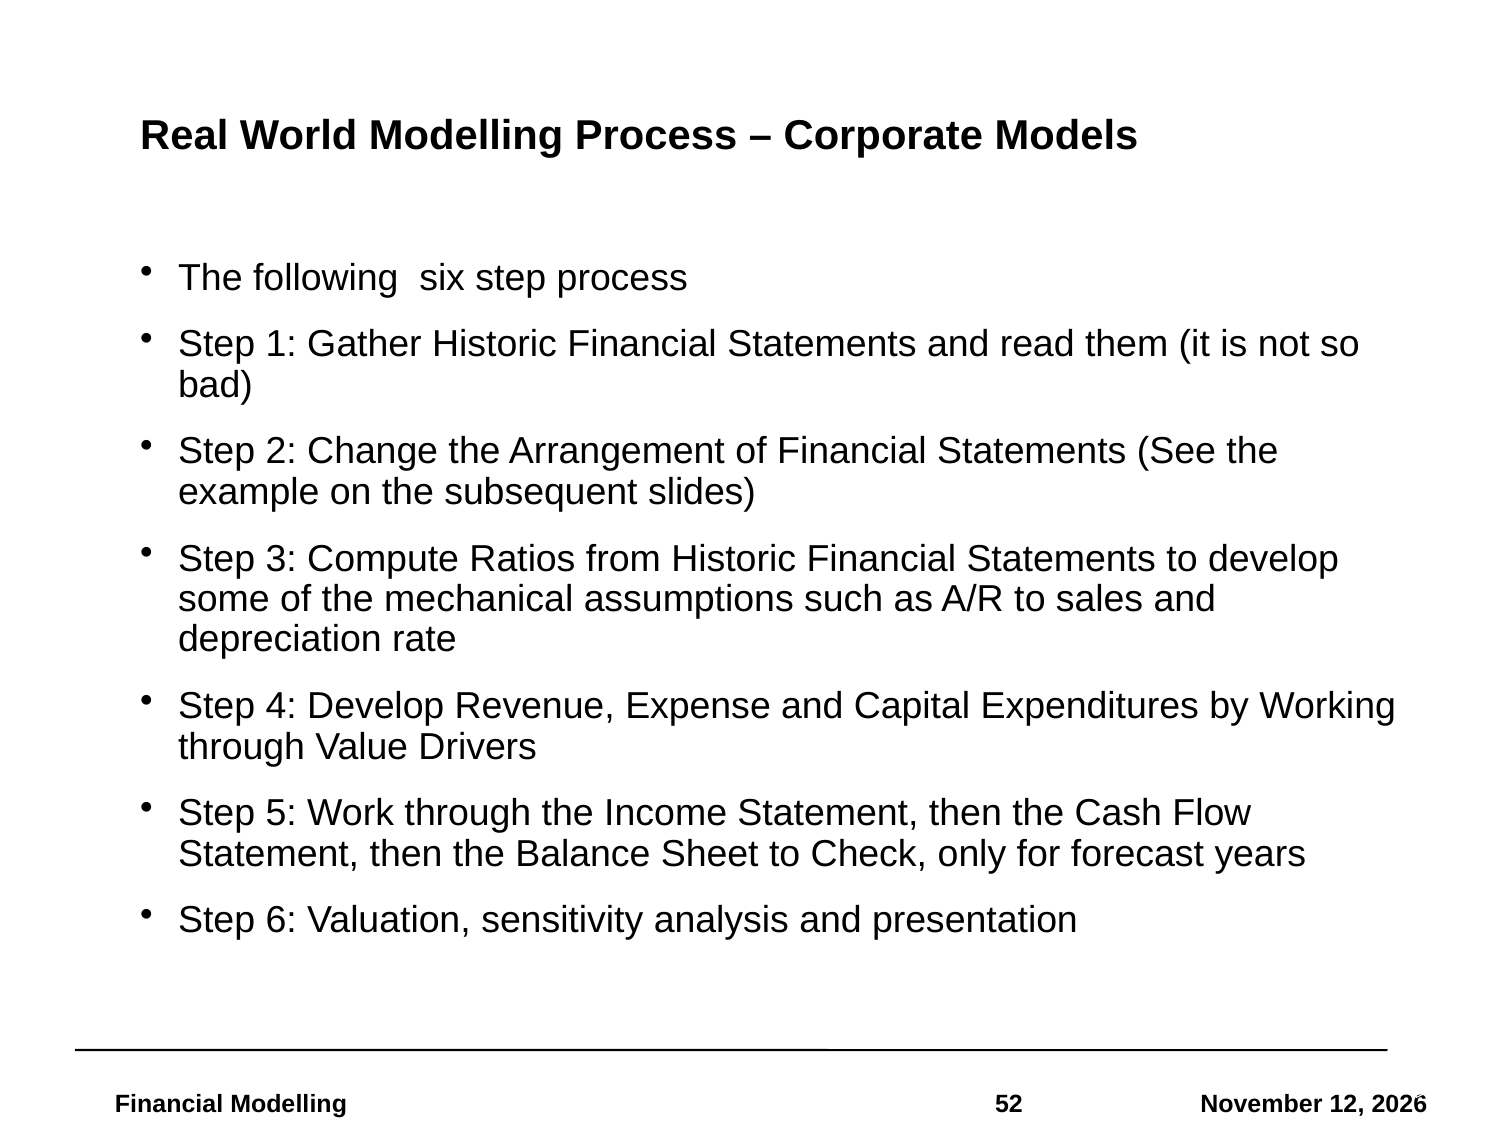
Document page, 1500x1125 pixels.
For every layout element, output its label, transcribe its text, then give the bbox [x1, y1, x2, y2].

title Real World Modelling Process – Corporate Models [124, 99, 1413, 226]
list The following six step process Step 1: Gather Historic Financial Statements and read them (it is not so bad) Step 2: Change the Arrangement of Financial Statements (See the example on the subsequent slides) Step 3: Compute Ratios from Historic Financial Statements to develop some of the mechanical assumptions such as A/R to sales and depreciation rate Step 4: Develop Revenue, Expense and Capital Expenditures by Working through Value Drivers Step 5: Work through the Income Statement, then the Cash Flow Statement, then the Balance Sheet to Check, only for forecast years Step 6: Valuation, sensitivity analysis and presentation [124, 249, 1413, 1001]
